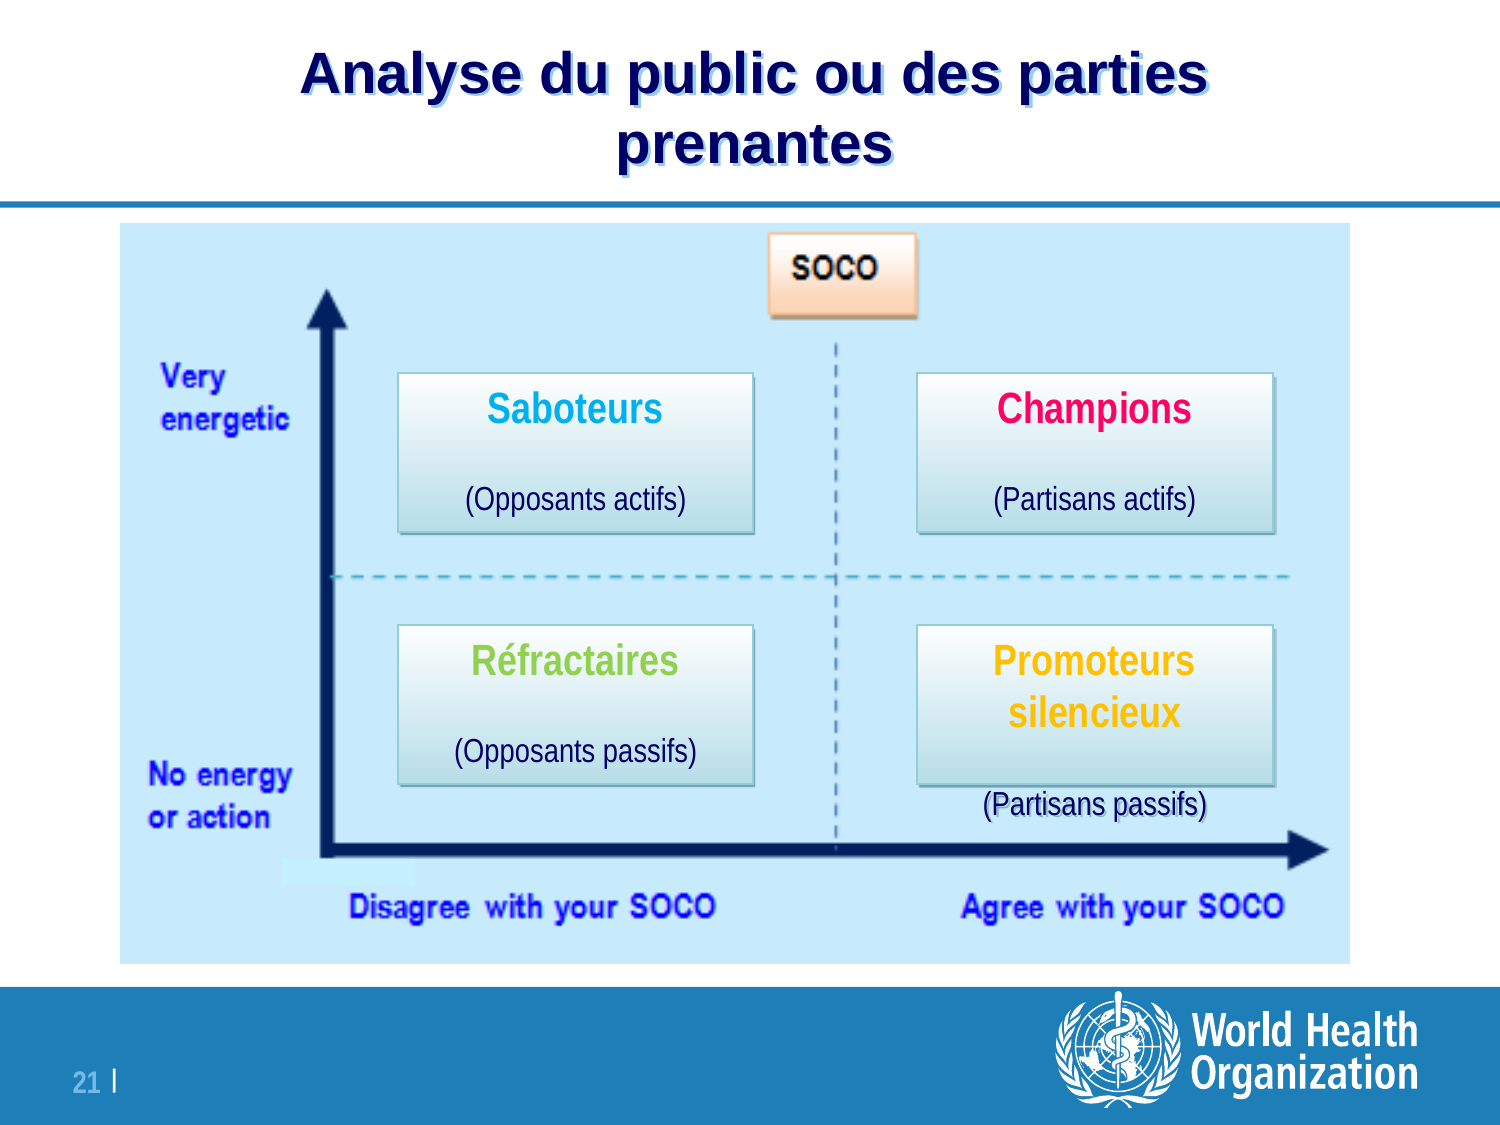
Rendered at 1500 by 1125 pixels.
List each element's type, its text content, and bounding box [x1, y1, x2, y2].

title Analyse du public ou des parties prenantes [227, 63, 1283, 147]
picture [120, 223, 1350, 964]
